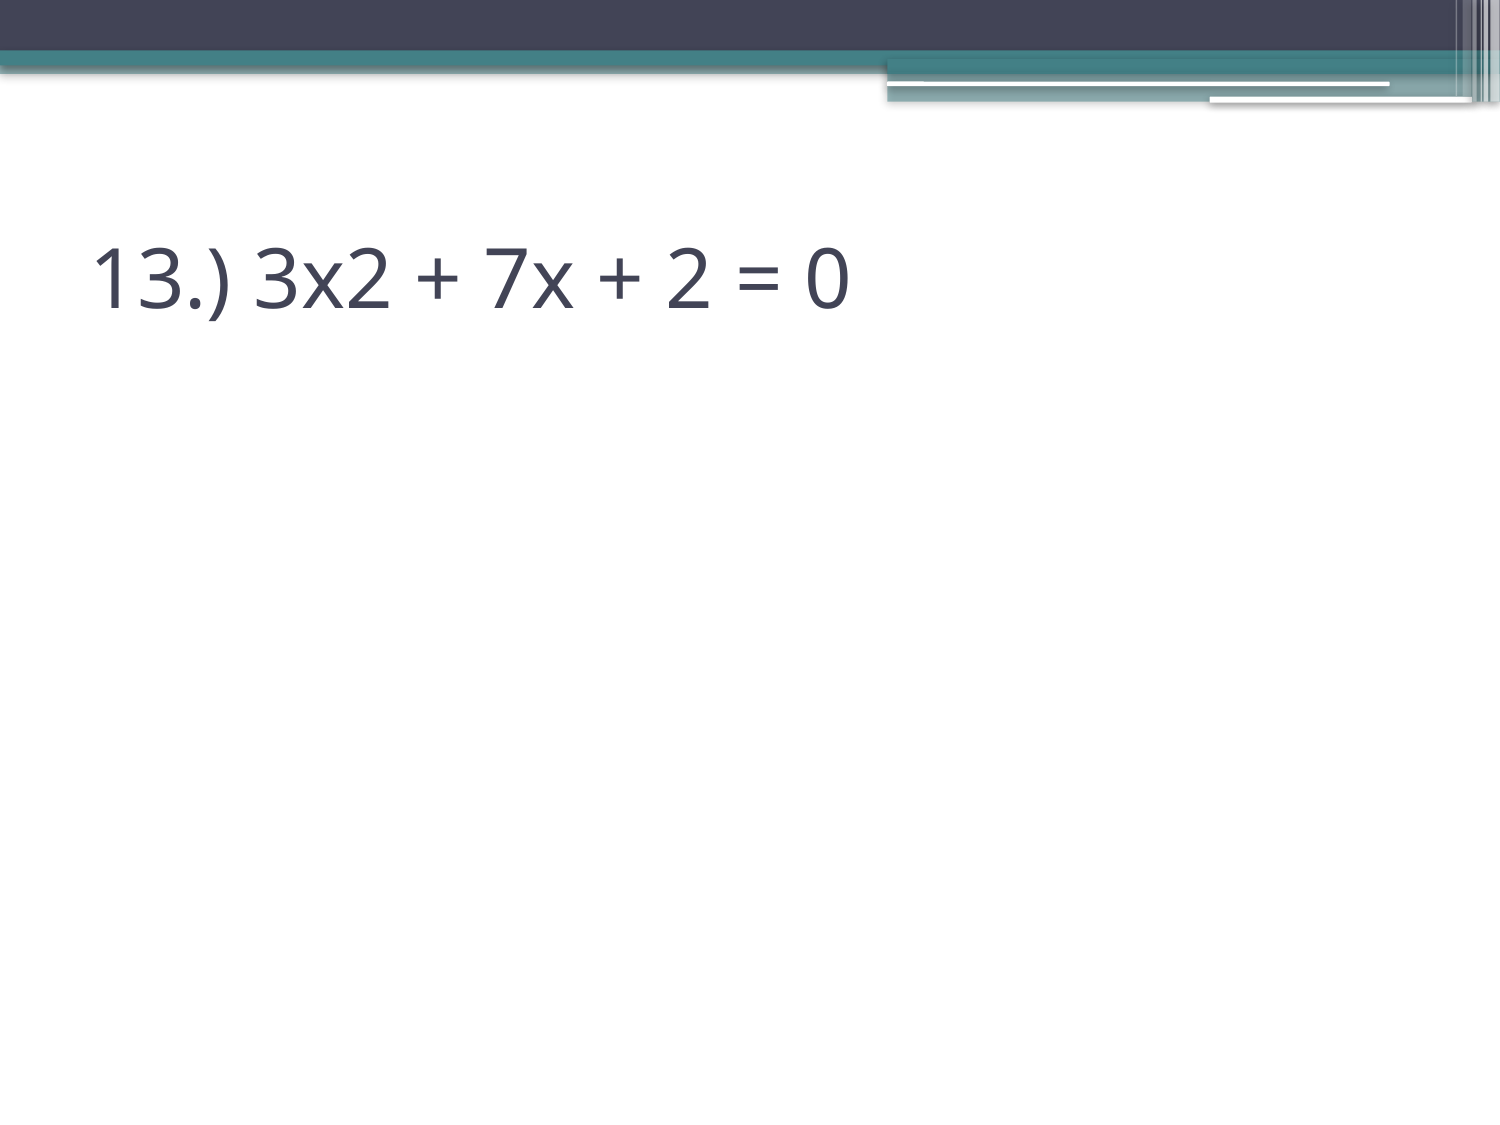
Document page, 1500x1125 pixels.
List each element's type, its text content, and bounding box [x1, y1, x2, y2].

title 13.) 3x2 + 7x + 2 = 0 [75, 187, 1425, 363]
